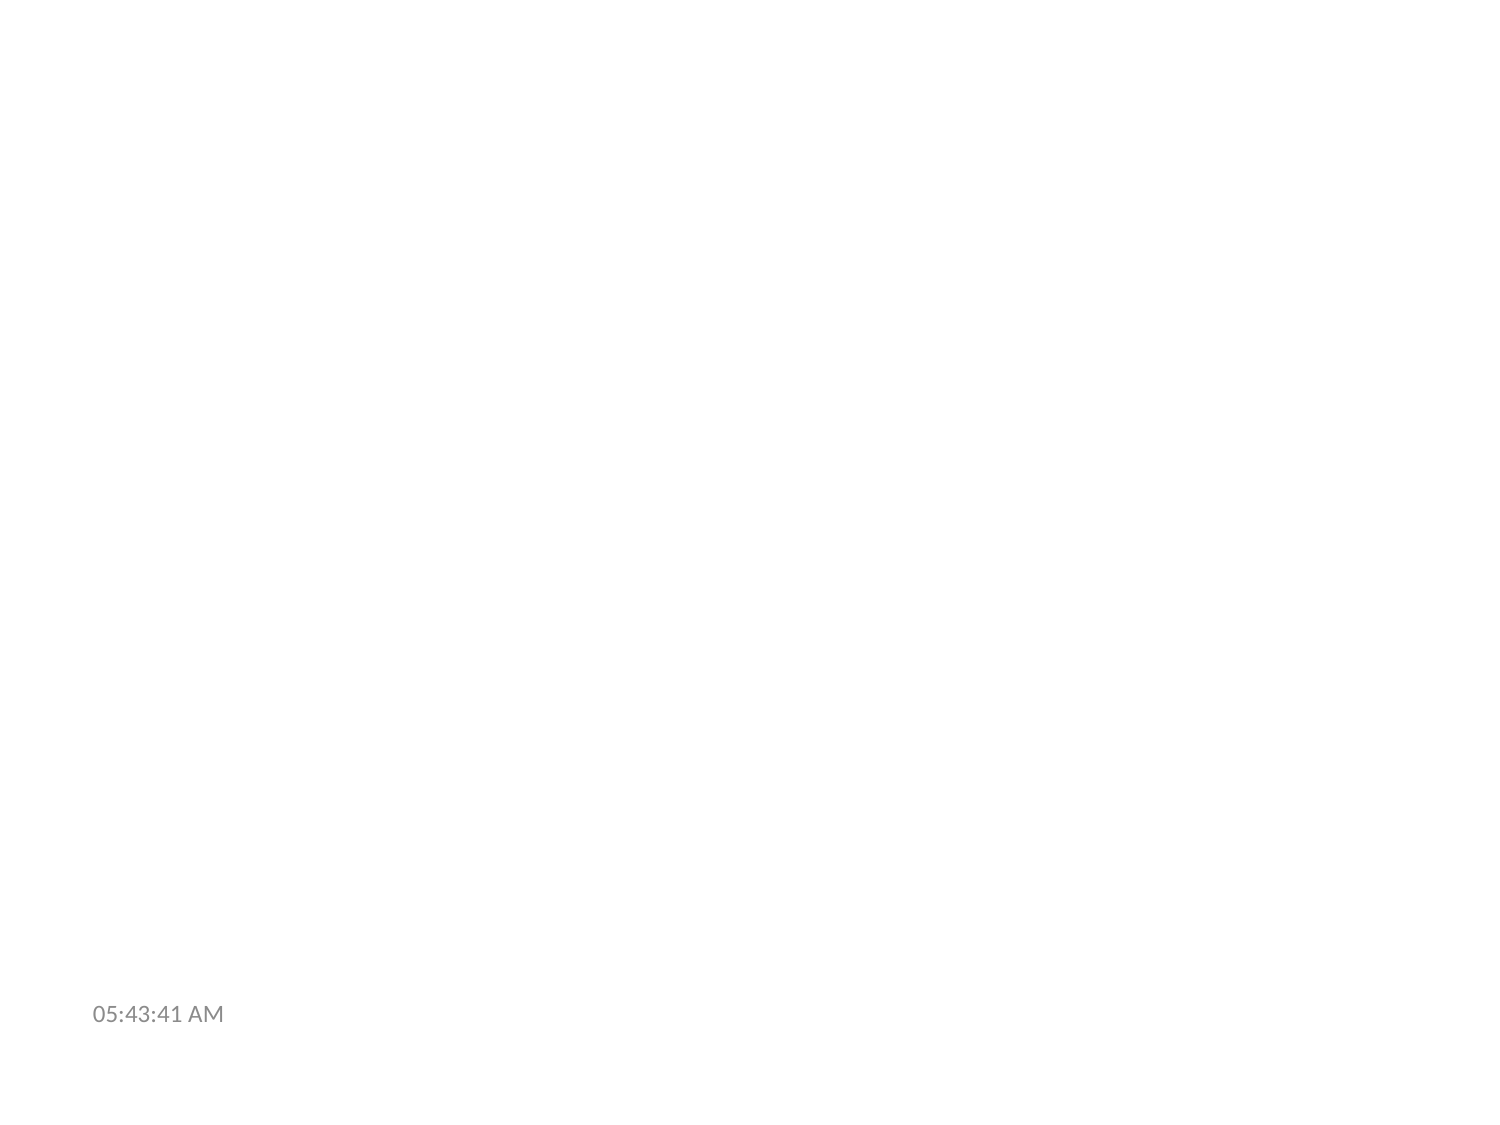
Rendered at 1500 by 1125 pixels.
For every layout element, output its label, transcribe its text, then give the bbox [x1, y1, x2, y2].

text_box 3:35:09 PM [77, 982, 428, 1043]
